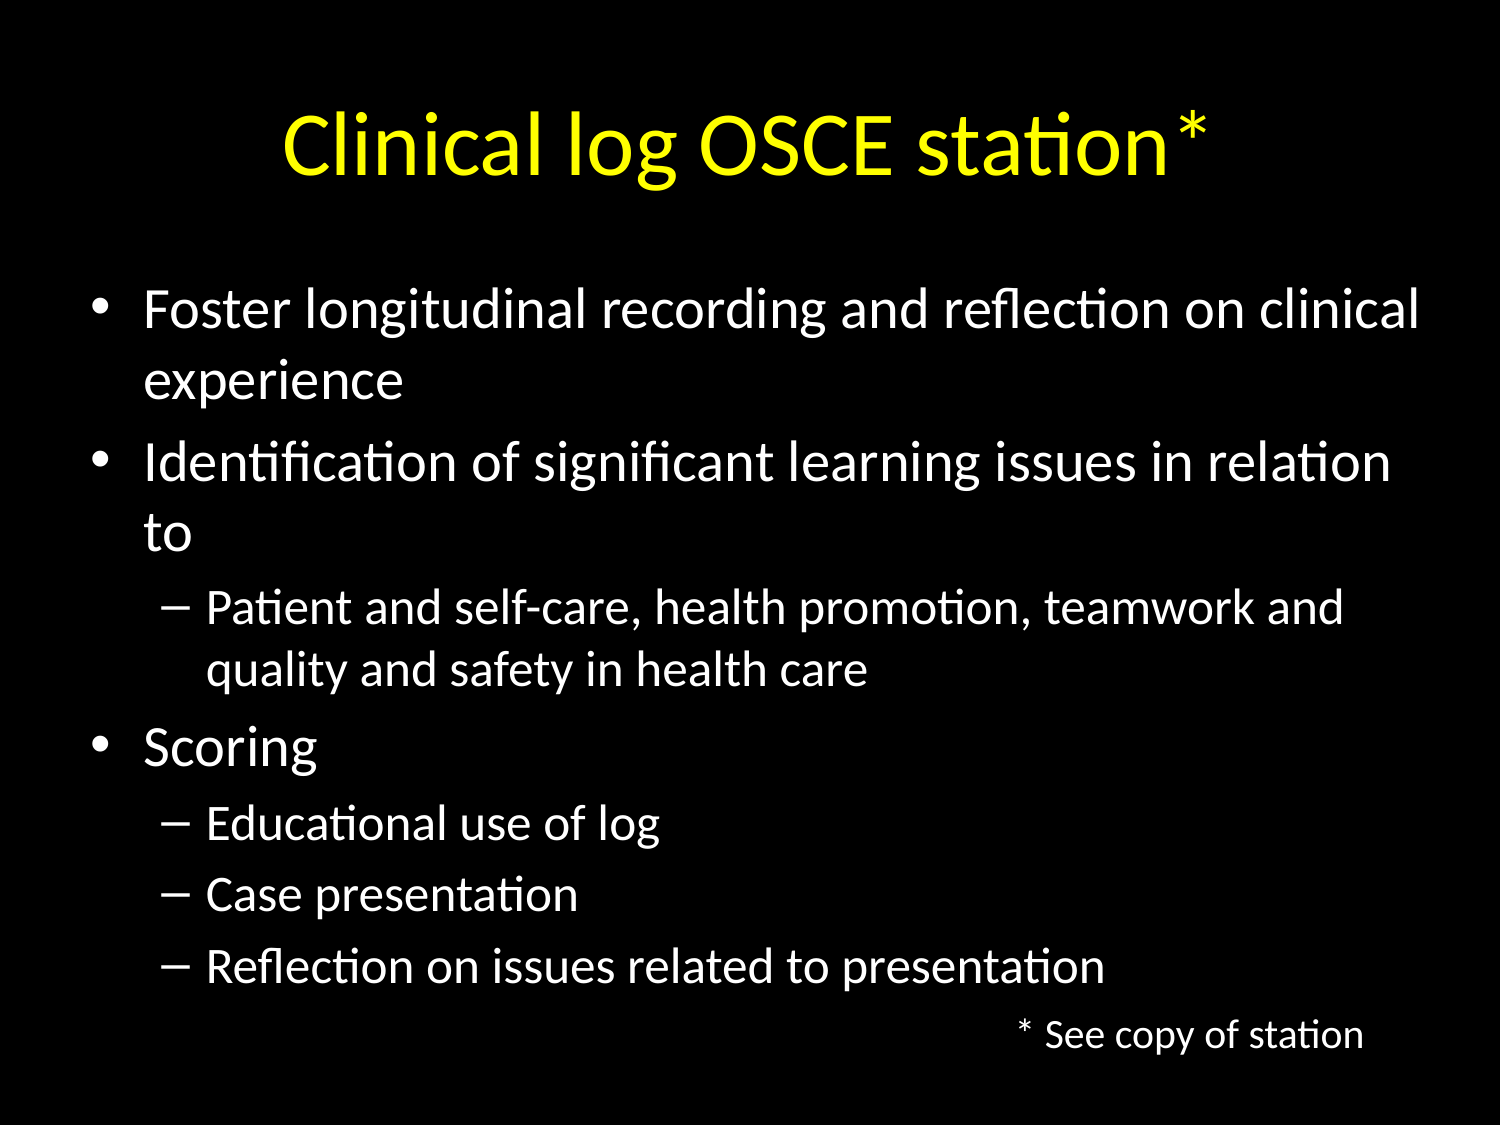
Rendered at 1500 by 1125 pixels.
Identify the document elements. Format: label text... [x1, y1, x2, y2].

title Clinical log OSCE station* [75, 45, 1425, 233]
list Foster longitudinal recording and reflection on clinical experience Identification of significant learning issues in relation to Patient and self-care, health promotion, teamwork and quality and safety in health care Scoring Educational use of log Case presentation Reflection on issues related to presentation [75, 262, 1459, 1005]
text_box * See copy of station [999, 999, 1380, 1065]
